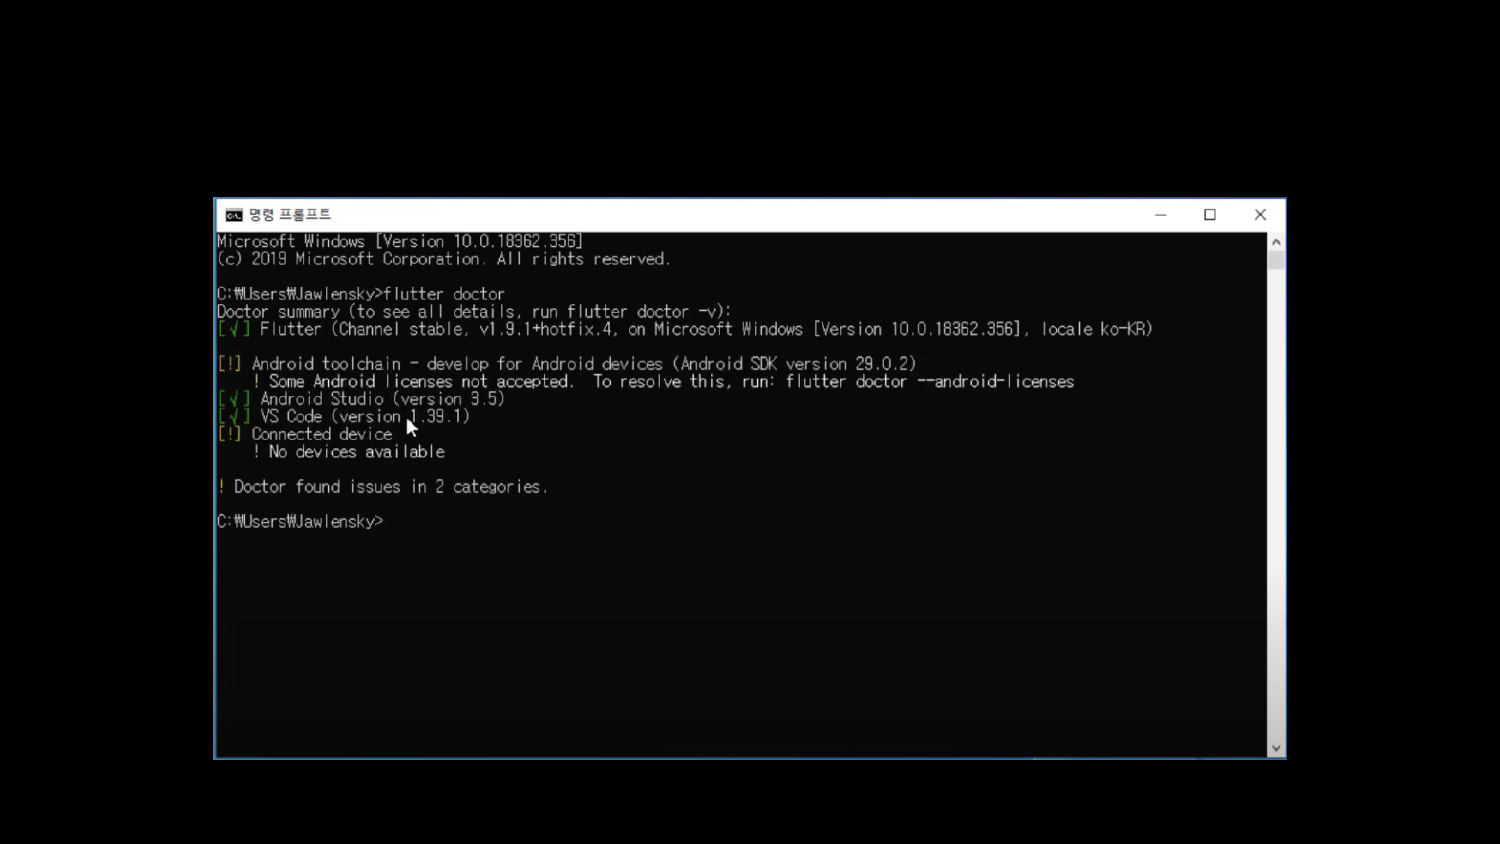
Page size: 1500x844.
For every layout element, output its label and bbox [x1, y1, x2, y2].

list [213, 197, 1287, 760]
